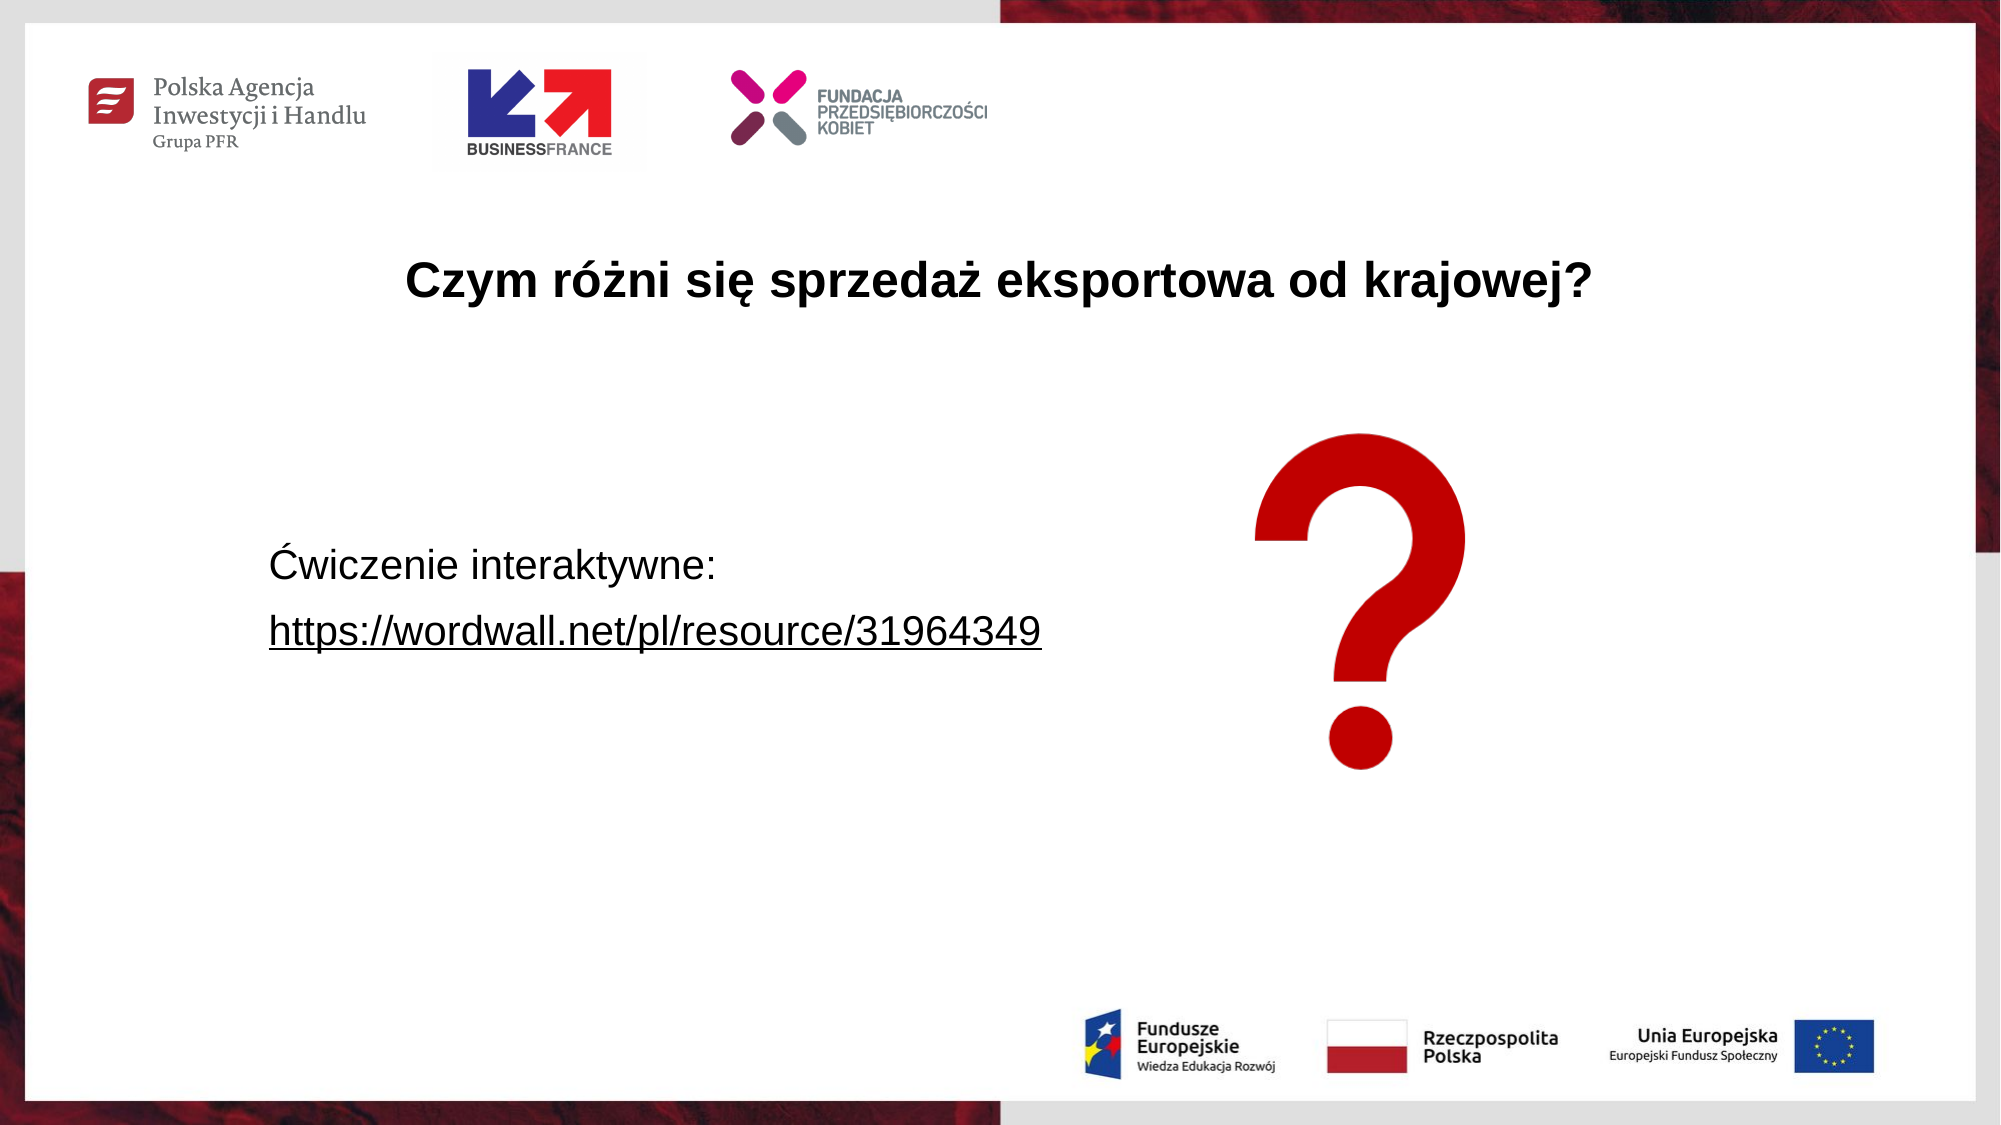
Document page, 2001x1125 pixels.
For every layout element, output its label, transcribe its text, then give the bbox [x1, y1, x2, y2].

title Czym różni się sprzedaż eksportowa od krajowej? [253, 217, 1747, 344]
picture [0, 0, 2001, 1125]
list Ćwiczenie interaktywne: https://wordwall.net/pl/resource/31964349 [253, 535, 1165, 777]
